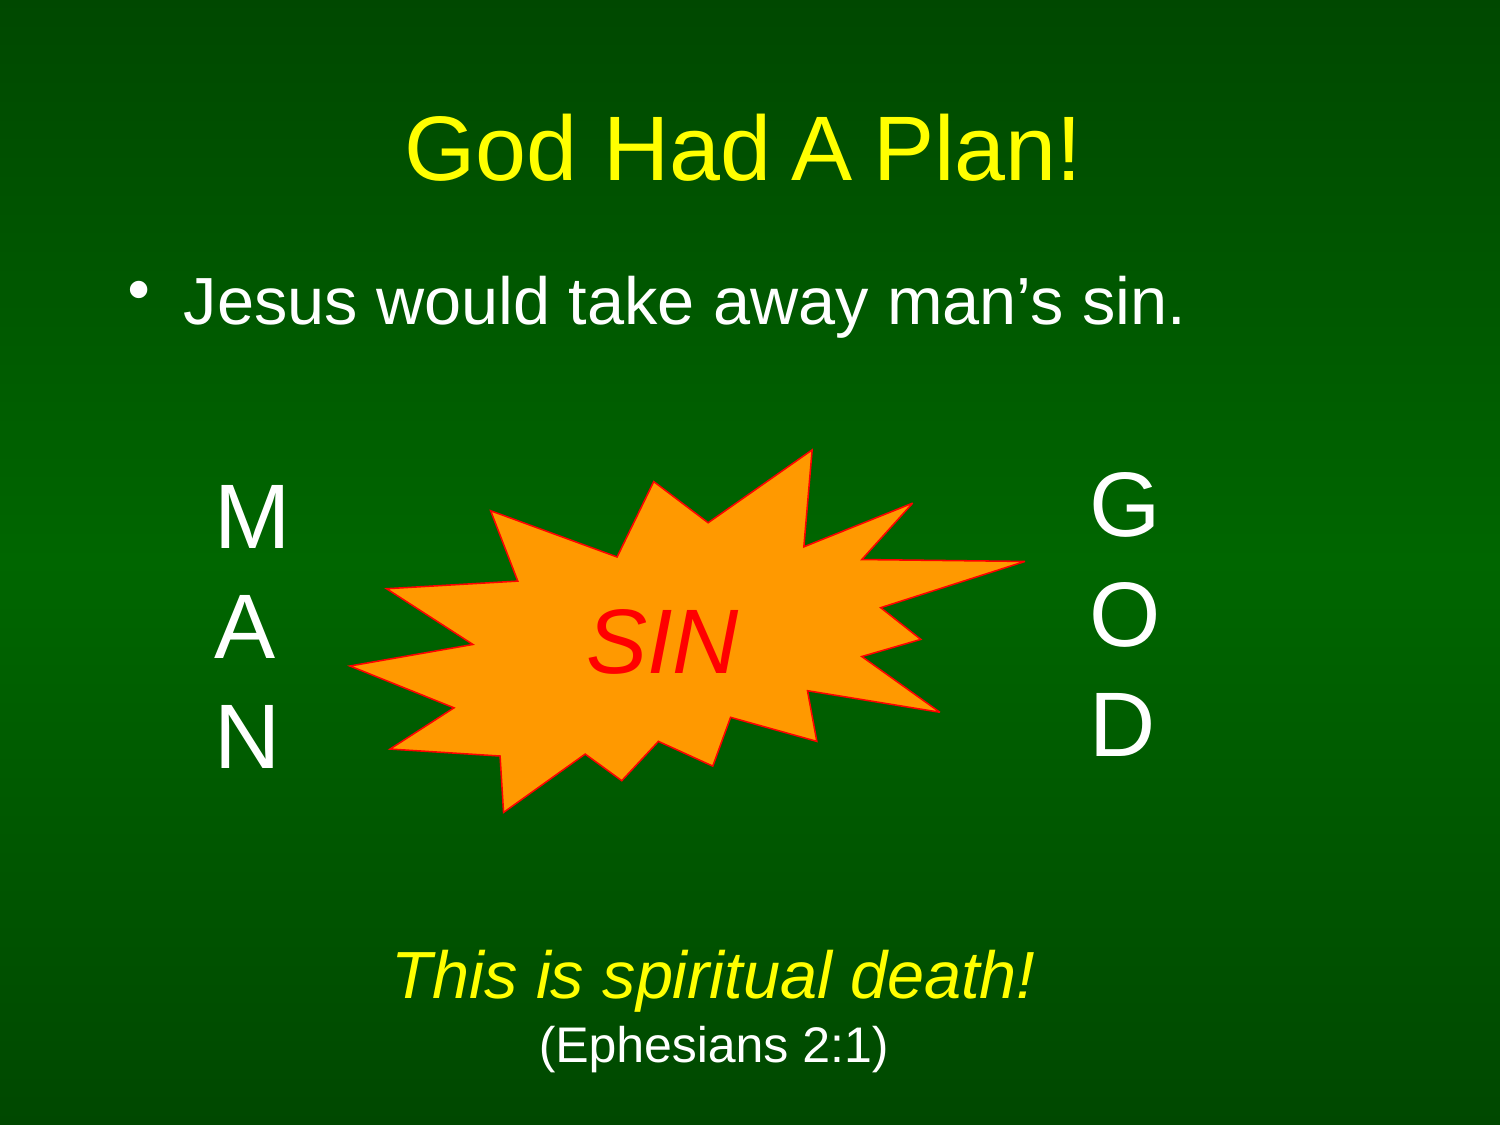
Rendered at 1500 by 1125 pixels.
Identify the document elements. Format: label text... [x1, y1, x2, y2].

text_box This is spiritual death! (Ephesians 2:1) [275, 924, 1153, 1080]
list Jesus would take away man’s sin. [112, 249, 1450, 338]
text_box G O D [1074, 437, 1197, 783]
title God Had A Plan! [50, 50, 1438, 238]
text_box SIN [349, 449, 1025, 813]
text_box M A N [200, 449, 322, 795]
